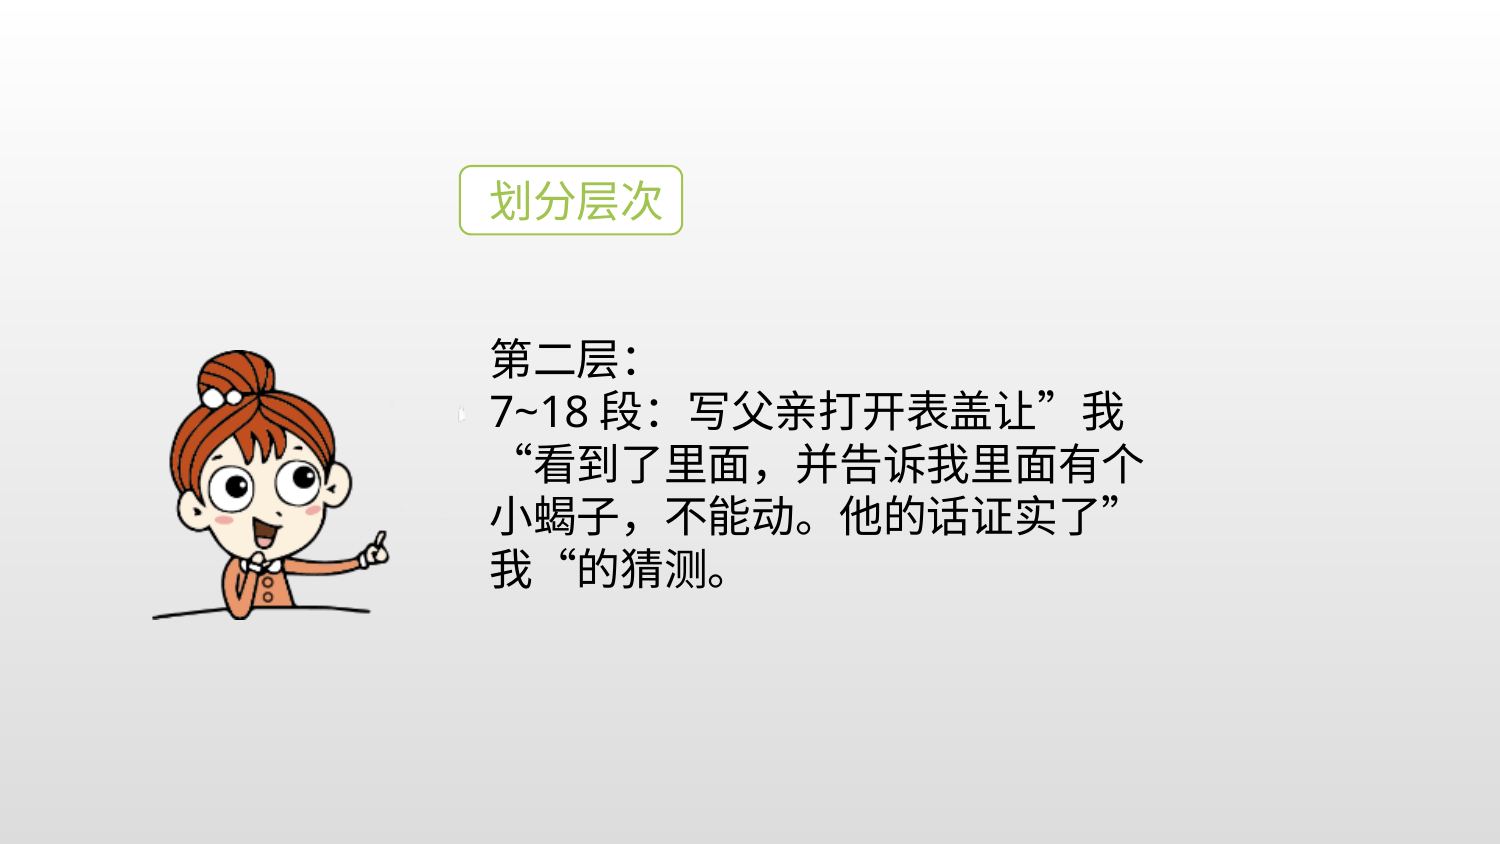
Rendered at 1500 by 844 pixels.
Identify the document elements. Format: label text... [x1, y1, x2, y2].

text_box 第二层： 7~18段：写父亲打开表盖让”我“看到了里面，并告诉我里面有个小蝎子，不能动。他的话证实了”我“的猜测。 [478, 325, 1195, 600]
text_box [458, 164, 680, 236]
picture [123, 350, 465, 620]
text_box 划分层次 [478, 168, 683, 232]
